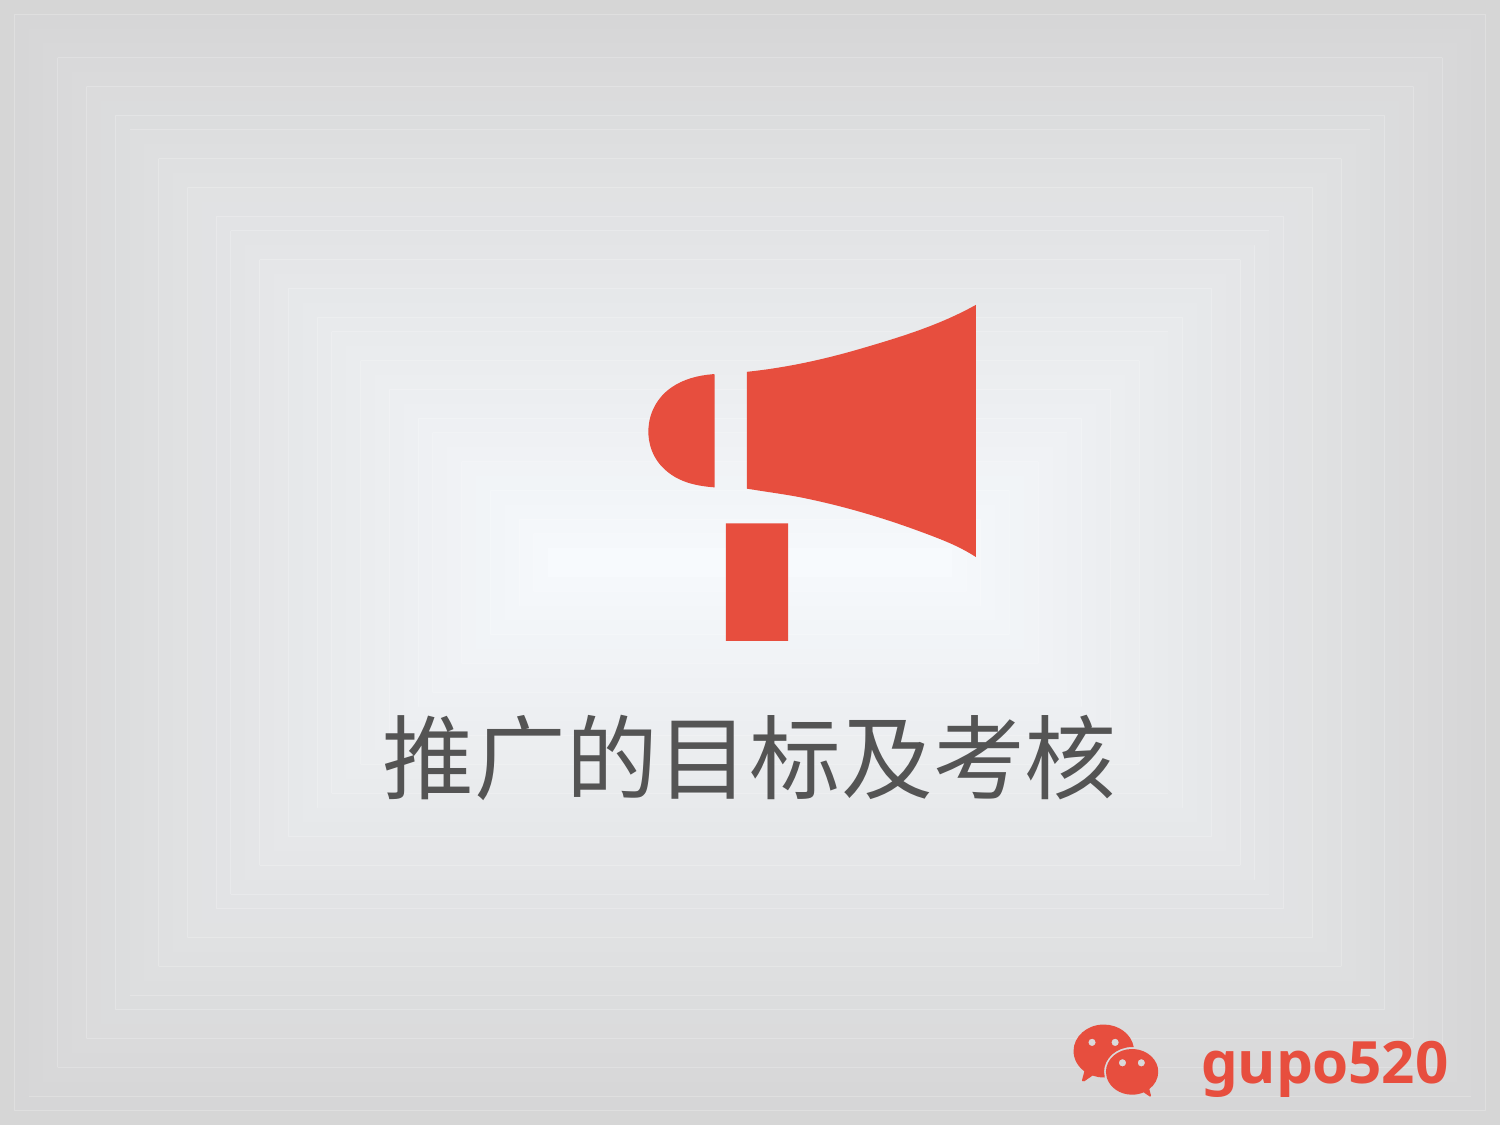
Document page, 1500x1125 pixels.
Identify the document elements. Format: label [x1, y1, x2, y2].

text_box [1073, 1018, 1473, 1104]
text_box [364, 304, 1136, 821]
